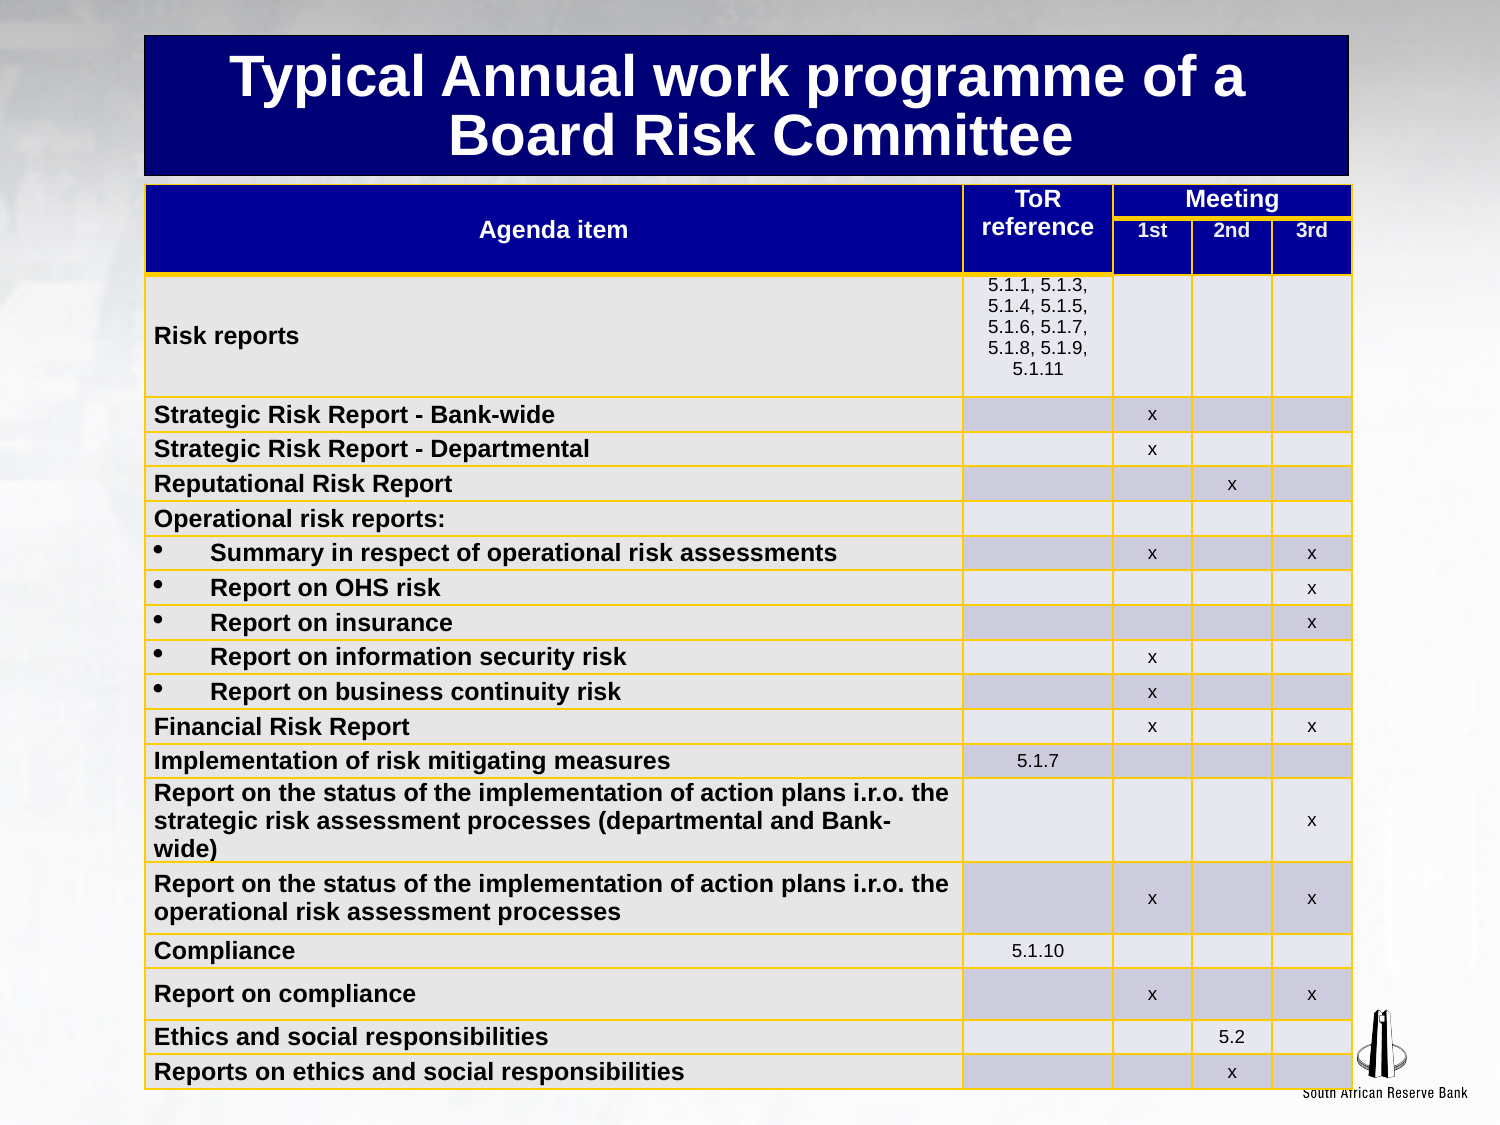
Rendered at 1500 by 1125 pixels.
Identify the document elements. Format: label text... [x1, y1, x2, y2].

table_cell 5.2 [1193, 1021, 1271, 1053]
table_cell Financial Risk Report [146, 710, 962, 743]
table_cell Strategic Risk Report - Departmental [146, 433, 962, 465]
table_header Agenda item [146, 185, 962, 272]
table_cell [1114, 935, 1191, 967]
table_cell [1273, 276, 1351, 396]
table_cell [964, 641, 1112, 673]
table_cell [1273, 641, 1351, 673]
table_cell Report on compliance [146, 969, 962, 1019]
table_cell [964, 571, 1112, 604]
picture [0, 0, 1500, 1125]
table_cell x [1193, 1055, 1271, 1088]
table_cell Ethics and social responsibilities [146, 1021, 962, 1053]
table_cell x [1273, 969, 1351, 1019]
table_cell [1114, 779, 1191, 861]
title Typical Annual work programme of a Board Risk Committee [144, 35, 1349, 176]
table_cell [1193, 276, 1271, 396]
table_cell [1193, 675, 1271, 708]
table_cell x [1273, 779, 1351, 861]
table_cell [1193, 398, 1271, 431]
table_cell [1114, 606, 1191, 639]
table_cell [1114, 571, 1191, 604]
table_cell [964, 433, 1112, 465]
table_cell [1114, 1021, 1191, 1053]
table_cell [1193, 863, 1271, 933]
table_cell [964, 502, 1112, 535]
table_cell [1193, 969, 1271, 1019]
table_cell [1273, 745, 1351, 777]
table_cell [1193, 641, 1271, 673]
table_cell [1114, 745, 1191, 777]
table_cell Report on business continuity risk [146, 675, 962, 708]
table_cell [1193, 710, 1271, 743]
table_cell x [1114, 537, 1191, 569]
table_cell Summary in respect of operational risk assessments [146, 537, 962, 569]
table_cell Report on OHS risk [146, 571, 962, 604]
table_cell [964, 710, 1112, 743]
table_cell 2nd [1193, 221, 1271, 274]
table_cell [964, 863, 1112, 933]
table_cell [1273, 467, 1351, 500]
table_cell Reports on ethics and social responsibilities [146, 1055, 962, 1088]
table_cell Reputational Risk Report [146, 467, 962, 500]
table_cell 5.1.7 [964, 745, 1112, 777]
table_cell Report on insurance [146, 606, 962, 639]
table_cell [1193, 935, 1271, 967]
table_cell 5.1.10 [964, 935, 1112, 967]
table_cell x [1193, 467, 1271, 500]
table_cell Operational risk reports: [146, 502, 962, 535]
table_cell [1193, 779, 1271, 861]
table_cell [964, 537, 1112, 569]
table_cell x [1273, 710, 1351, 743]
table_cell x [1273, 606, 1351, 639]
table_cell Report on the status of the implementation of action plans i.r.o. the strategic risk assessment processes (departmental and Bank-wide) [146, 779, 962, 861]
table_cell x [1114, 969, 1191, 1019]
table_cell [964, 675, 1112, 708]
table_cell [1273, 502, 1351, 535]
table_cell 5.1.1, 5.1.3, 5.1.4, 5.1.5, 5.1.6, 5.1.7, 5.1.8, 5.1.9, 5.1.11 [964, 277, 1112, 396]
table_cell x [1273, 863, 1351, 933]
table_cell x [1114, 433, 1191, 465]
table_cell Risk reports [146, 277, 962, 396]
table_cell 1st [1114, 221, 1191, 274]
table_cell [1273, 398, 1351, 431]
table_cell [1193, 537, 1271, 569]
table_cell [964, 969, 1112, 1019]
table_cell x [1273, 571, 1351, 604]
table_cell [1193, 745, 1271, 777]
table_cell [1273, 433, 1351, 465]
table_cell Report on information security risk [146, 641, 962, 673]
table_cell x [1114, 710, 1191, 743]
table_cell [1114, 467, 1191, 500]
table_cell x [1114, 398, 1191, 431]
table_cell [964, 1021, 1112, 1053]
table_cell Compliance [146, 935, 962, 967]
table_cell x [1114, 675, 1191, 708]
table_cell 3rd [1273, 221, 1351, 274]
table_cell [1273, 935, 1351, 967]
table_cell Strategic Risk Report - Bank-wide [146, 398, 962, 431]
table_cell [964, 467, 1112, 500]
table_cell [1273, 675, 1351, 708]
table_cell [964, 606, 1112, 639]
table_cell x [1114, 863, 1191, 933]
table_cell [964, 1055, 1112, 1088]
table_cell [1273, 1055, 1351, 1088]
table_header ToR reference [964, 185, 1112, 272]
table_cell [1193, 433, 1271, 465]
table_cell [1273, 1021, 1351, 1053]
table_cell [964, 779, 1112, 861]
table_cell [1193, 571, 1271, 604]
table_cell [1193, 502, 1271, 535]
table_cell x [1114, 641, 1191, 673]
table_cell Implementation of risk mitigating measures [146, 745, 962, 777]
table_cell [1114, 1055, 1191, 1088]
table_cell x [1273, 537, 1351, 569]
table_cell [964, 398, 1112, 431]
table_cell [1114, 502, 1191, 535]
table_cell [1193, 606, 1271, 639]
table_header Meeting [1114, 185, 1351, 216]
table_cell [1114, 276, 1191, 396]
table_cell Report on the status of the implementation of action plans i.r.o. the operational risk assessment processes [146, 863, 962, 933]
